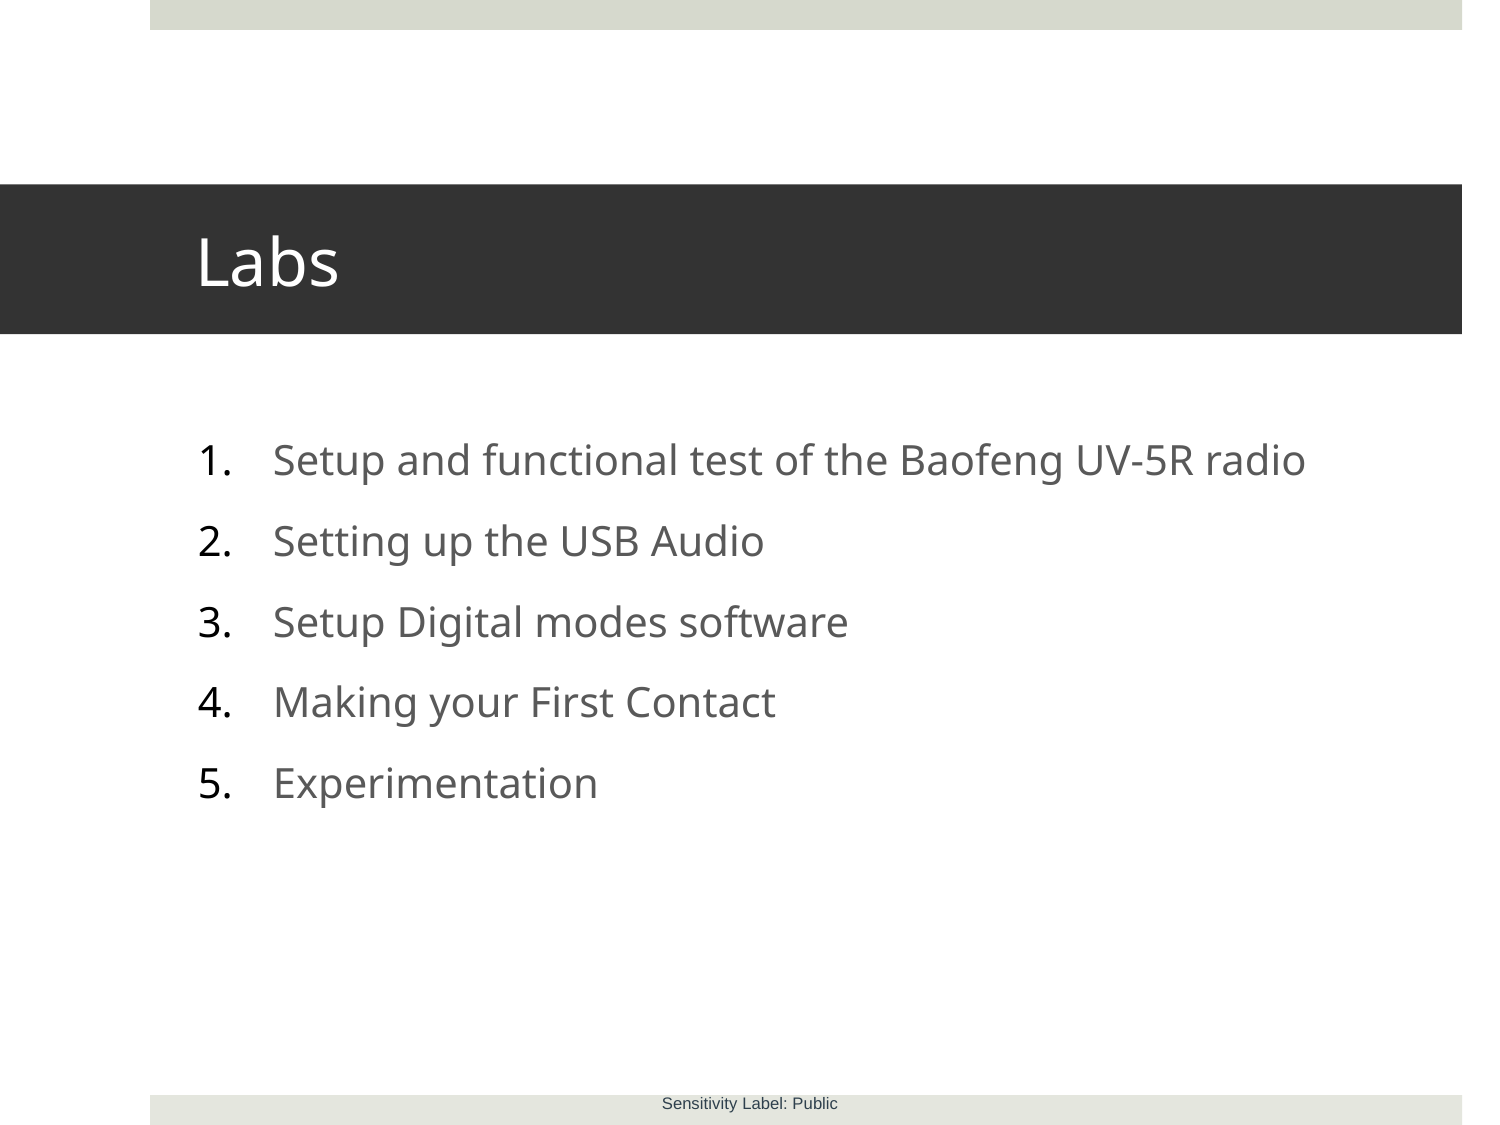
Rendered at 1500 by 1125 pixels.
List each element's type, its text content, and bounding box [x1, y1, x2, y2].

title Labs [0, 184, 1462, 335]
list Setup and functional test of the Baofeng UV-5R radio Setting up the USB Audio Setup Digital modes software Making your First Contact Experimentation [182, 425, 1462, 1028]
